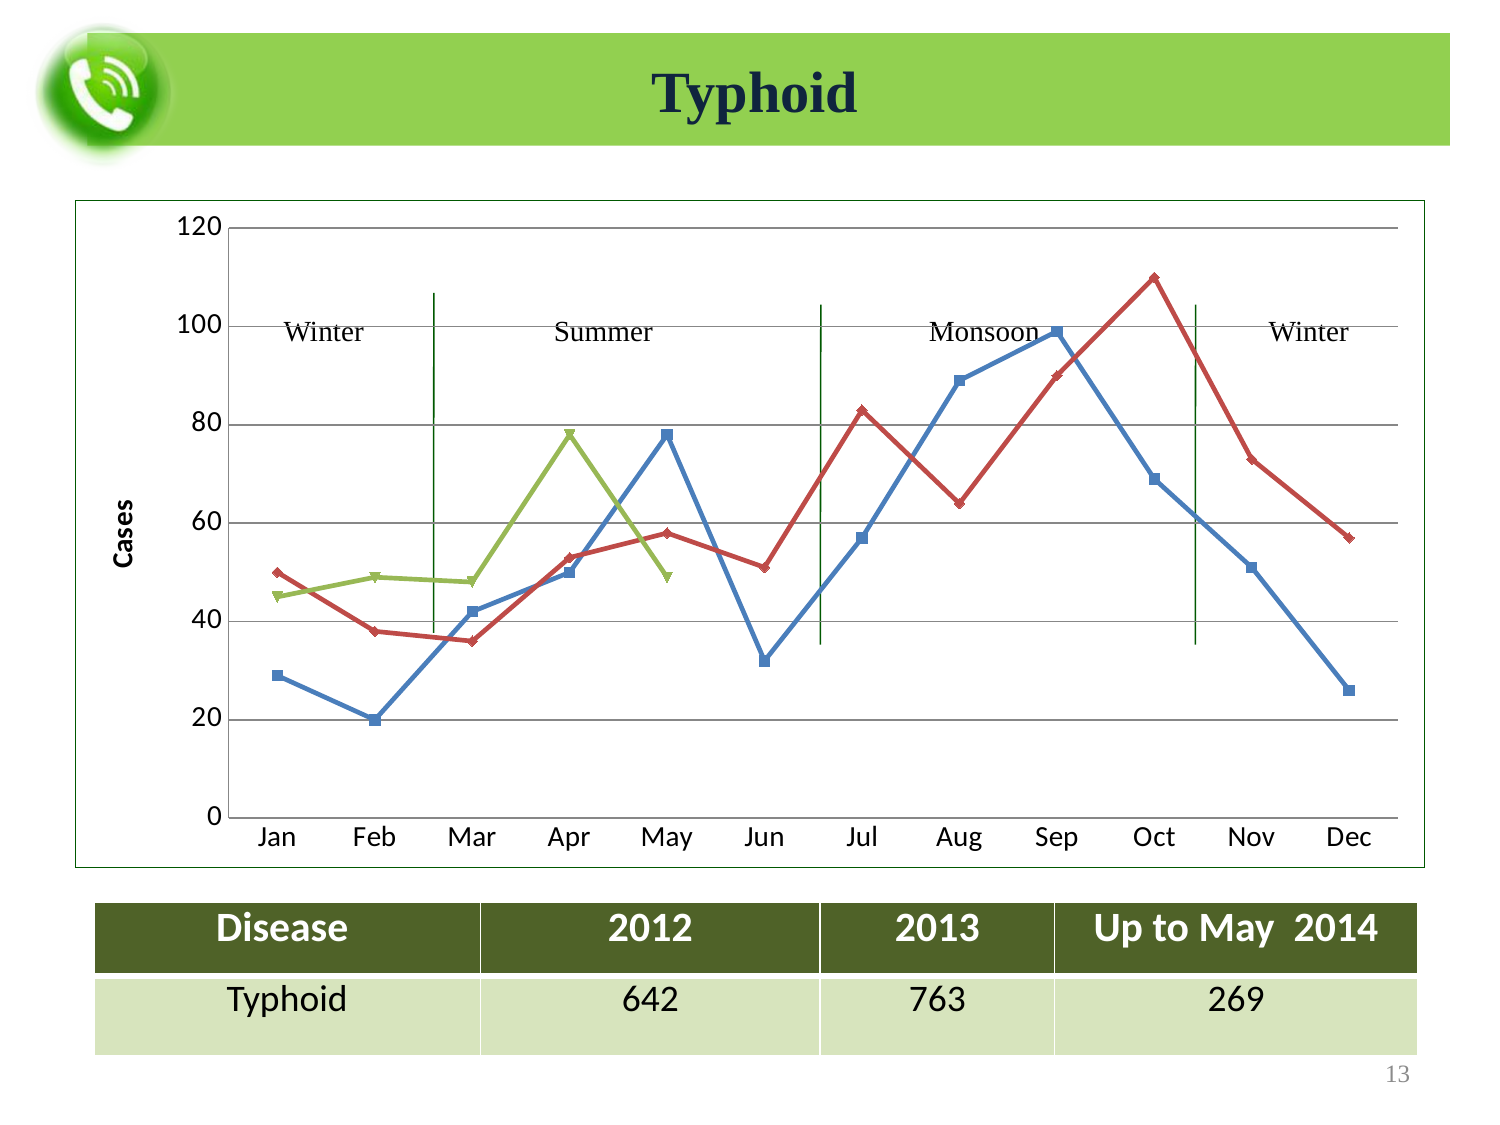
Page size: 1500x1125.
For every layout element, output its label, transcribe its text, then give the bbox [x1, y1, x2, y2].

table_cell 269 [1055, 979, 1417, 1055]
table_header Disease [95, 903, 480, 973]
table_header 2012 [481, 903, 819, 973]
table_cell 763 [821, 979, 1054, 1055]
table_cell Typhoid [95, 979, 480, 1055]
chart [74, 199, 1426, 868]
slide_number 13 [1074, 1042, 1425, 1103]
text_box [21, 12, 1451, 176]
table_header 2013 [821, 903, 1054, 973]
table_header Up to May 2014 [1055, 903, 1417, 973]
table_cell 642 [481, 979, 819, 1055]
